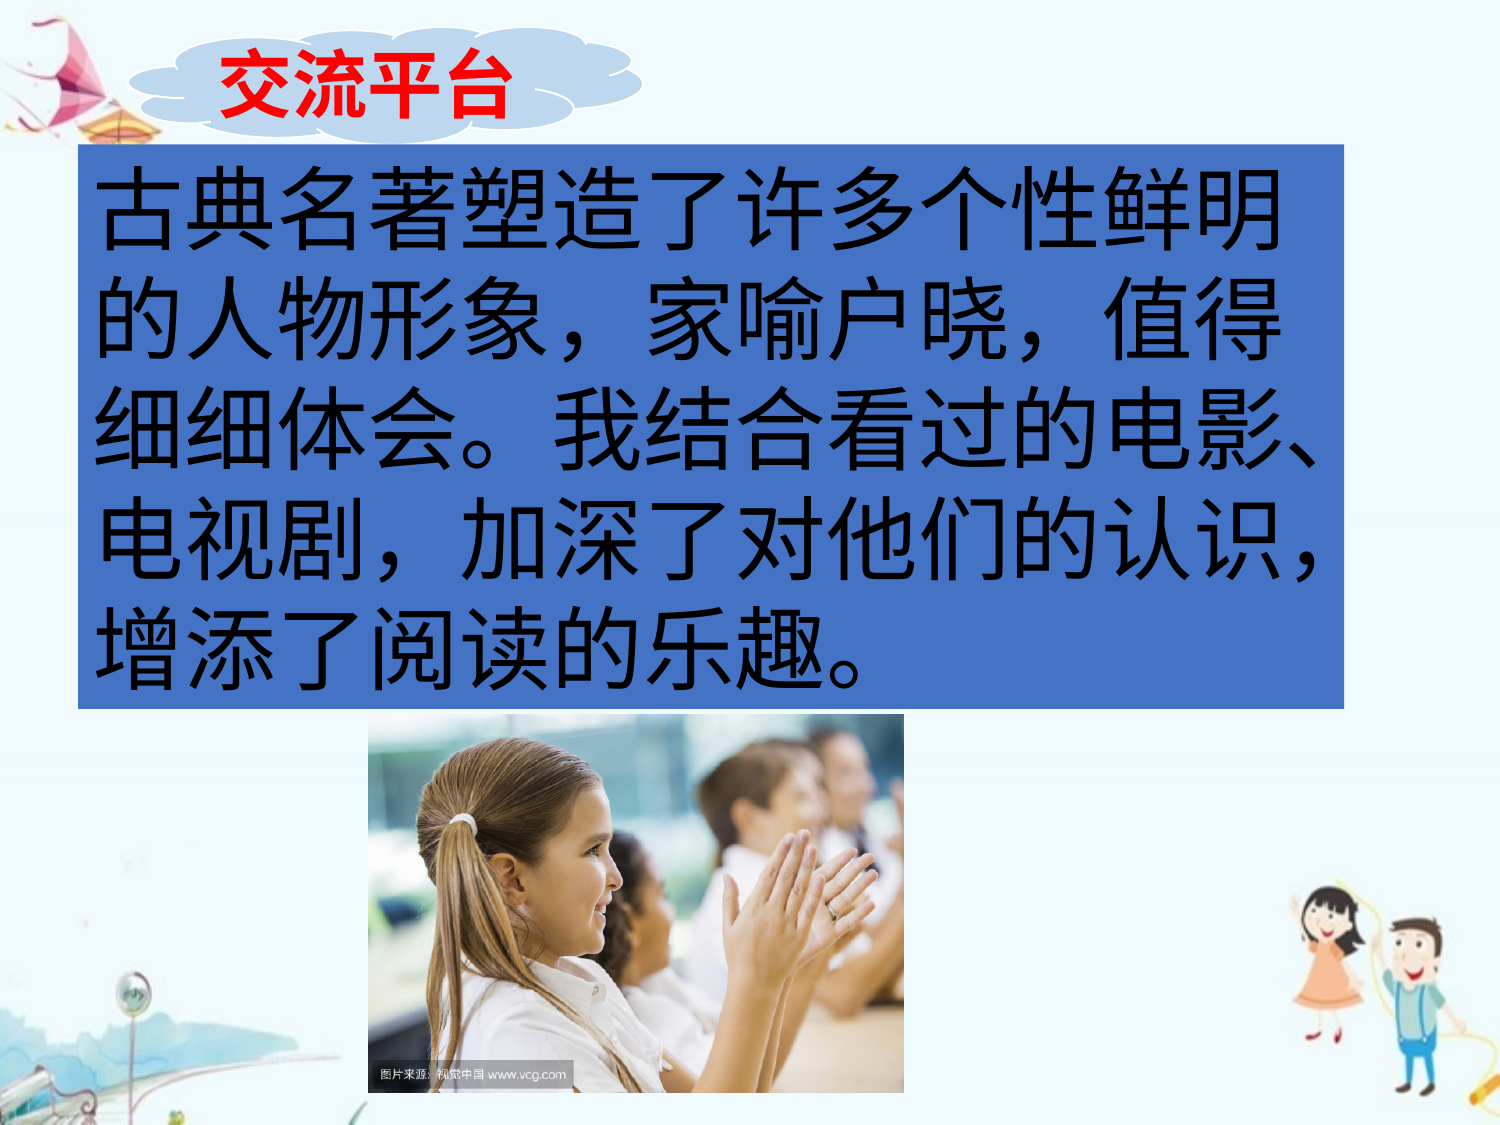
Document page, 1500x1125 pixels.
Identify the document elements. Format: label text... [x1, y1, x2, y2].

text_box 古典名著塑造了许多个性鲜明的人物形象，家喻户晓，值得细细体会。我结合看过的电影、电视剧，加深了对他们的认识，增添了阅读的乐趣。 [78, 144, 1345, 709]
text_box 交流平台 [127, 26, 644, 144]
picture [0, 0, 1500, 1125]
